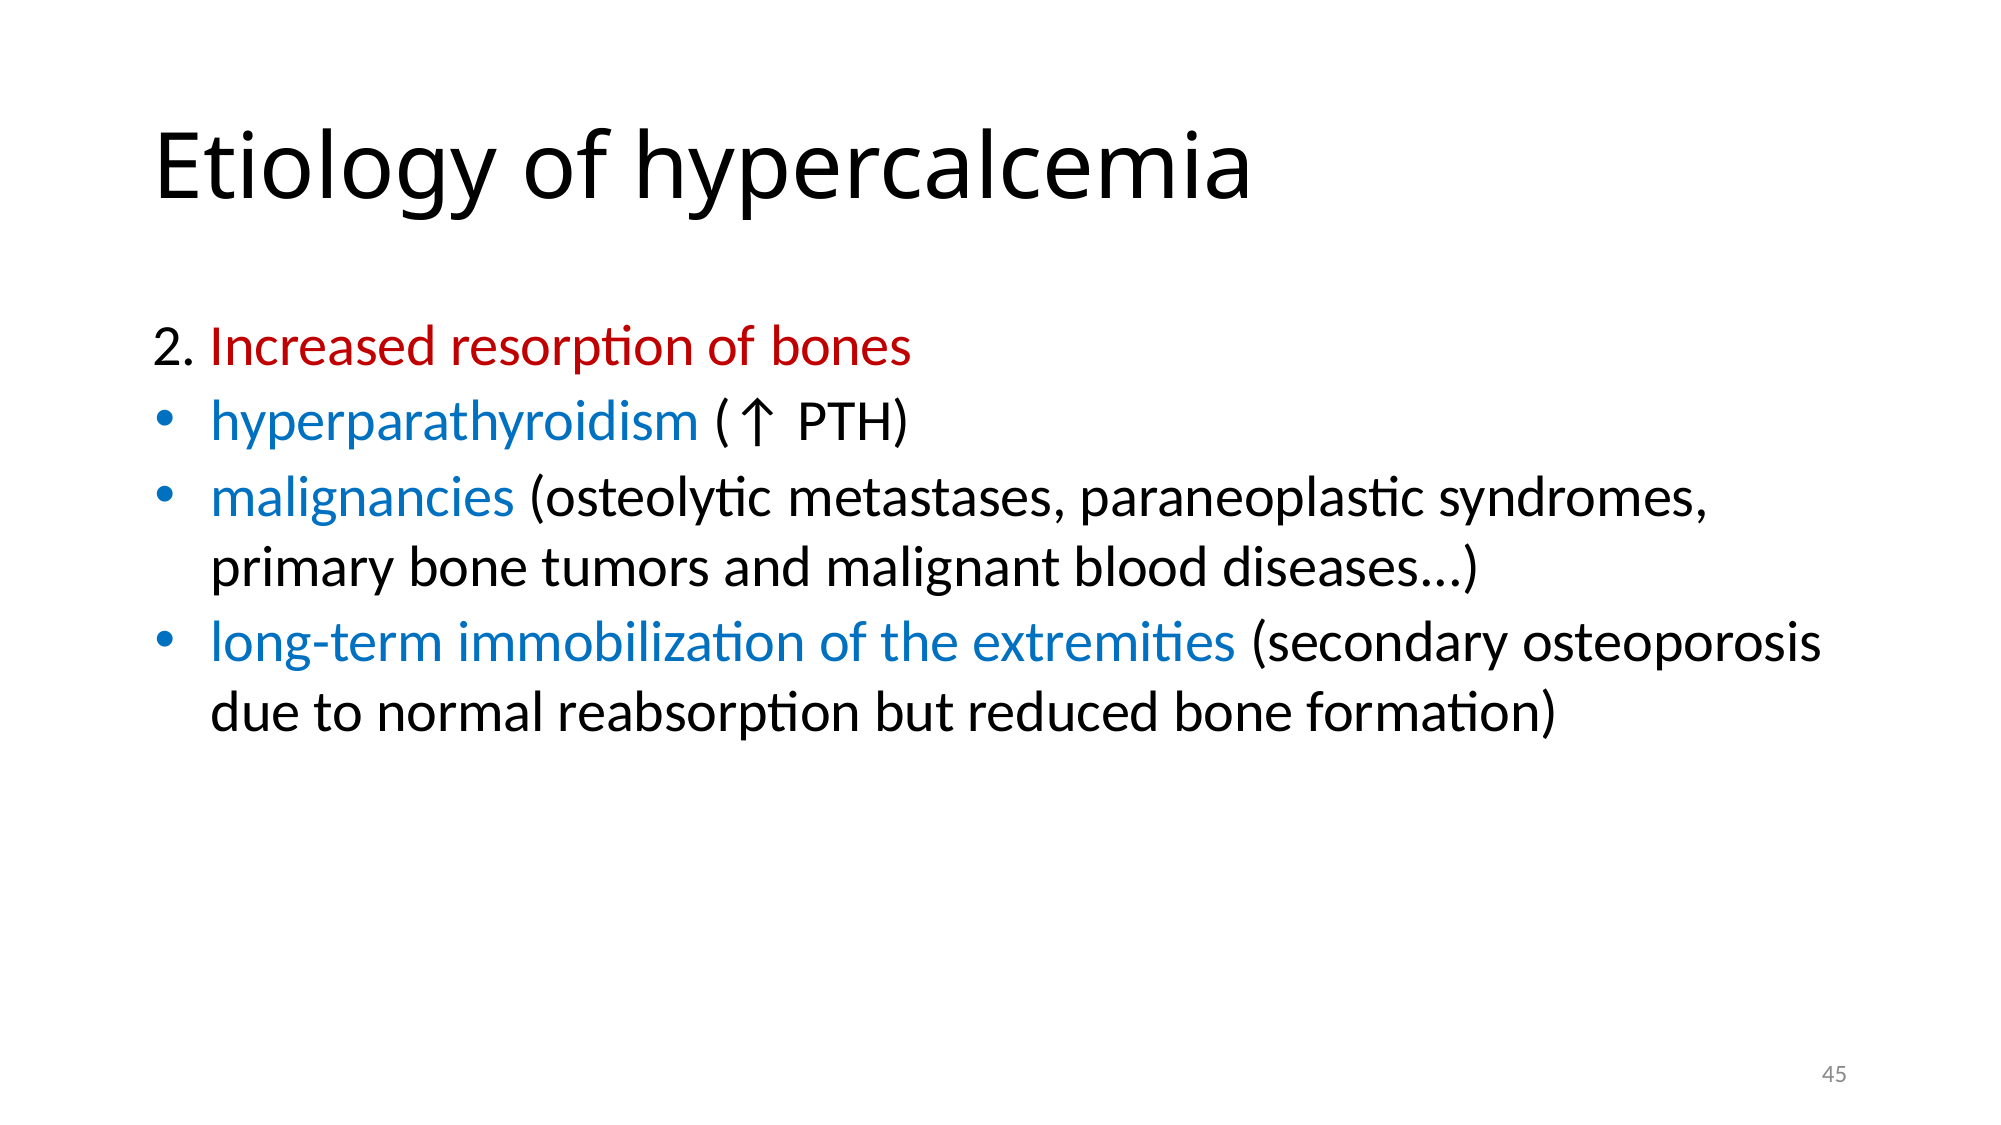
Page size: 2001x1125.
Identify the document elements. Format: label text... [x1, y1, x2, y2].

title Etiology of hypercalcemia [137, 59, 1863, 278]
slide_number 45 [1412, 1042, 1863, 1103]
list 2. Increased resorption of bones hyperparathyroidism (↑ PTH) malignancies (osteolytic metastases, paraneoplastic syndromes, primary bone tumors and malignant blood diseases...) long-term immobilization of the extremities (secondary osteoporosis due to normal reabsorption but reduced bone formation) [137, 299, 1863, 1014]
